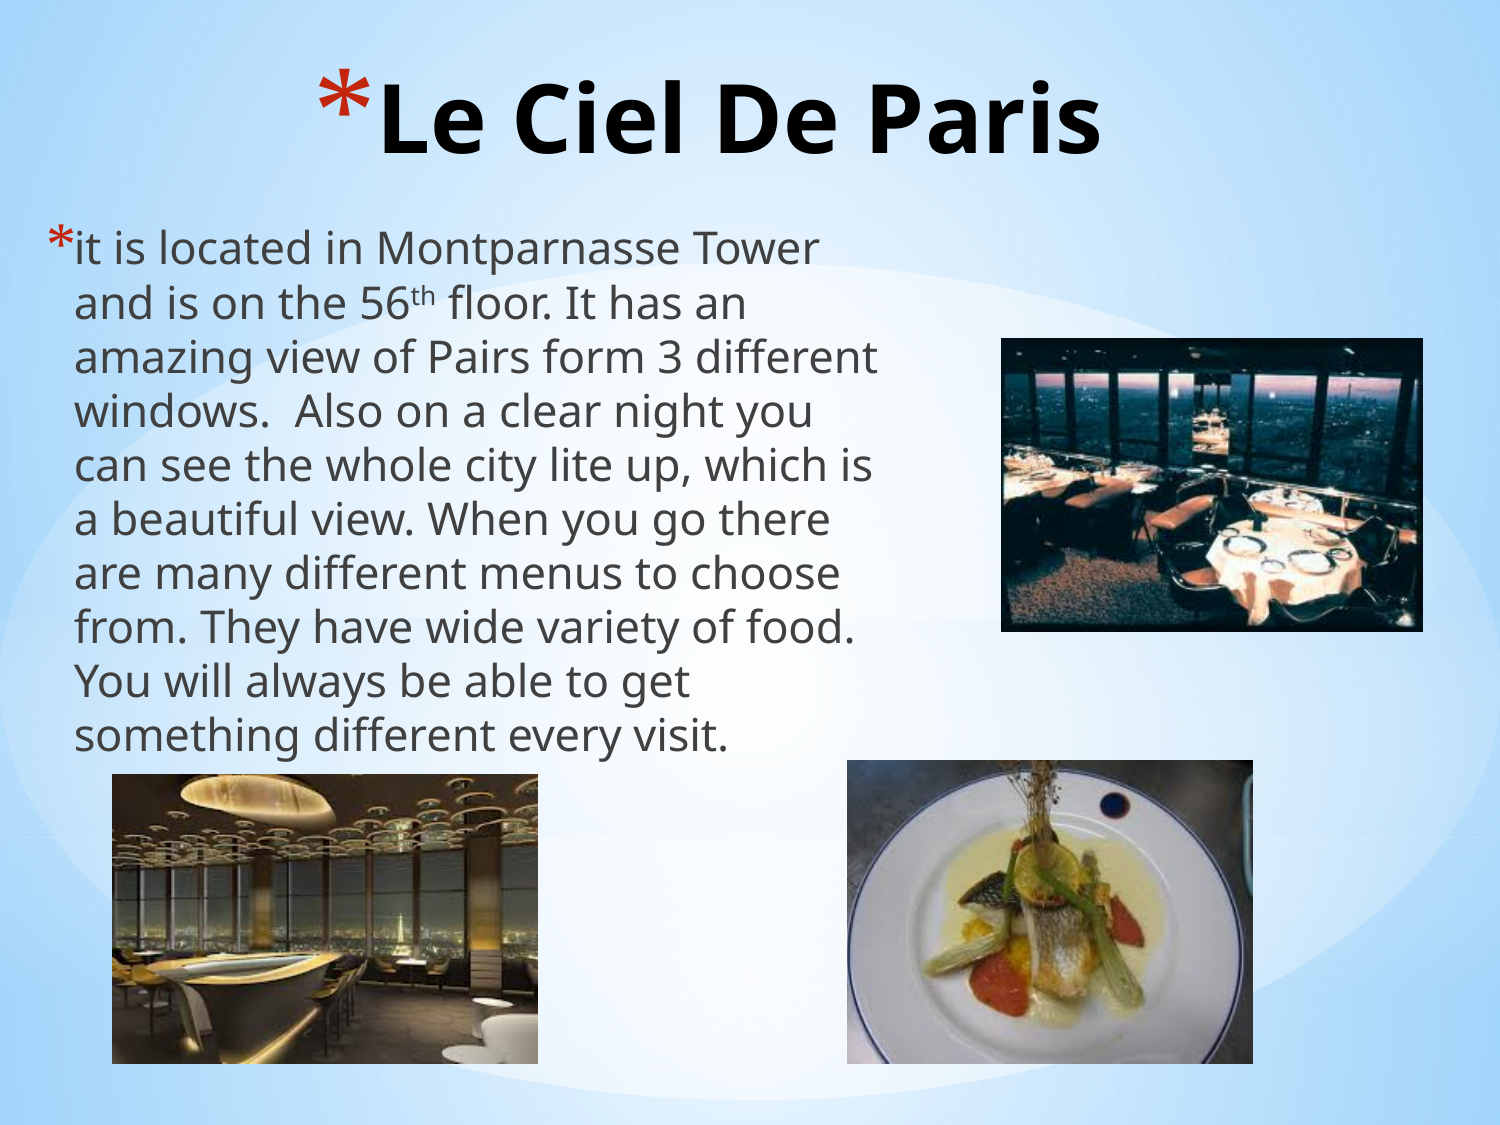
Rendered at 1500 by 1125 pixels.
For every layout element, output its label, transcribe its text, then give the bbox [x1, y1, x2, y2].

picture [847, 760, 1253, 1065]
picture [112, 774, 538, 1065]
list it is located in Montparnasse Tower and is on the 56th floor. It has an amazing view of Pairs form 3 different windows. Also on a clear night you can see the whole city lite up, which is a beautiful view. When you go there are many different menus to choose from. They have wide variety of food. You will always be able to get something different every visit. [24, 212, 900, 783]
title Le Ciel De Paris [187, 50, 1256, 238]
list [1001, 338, 1423, 632]
